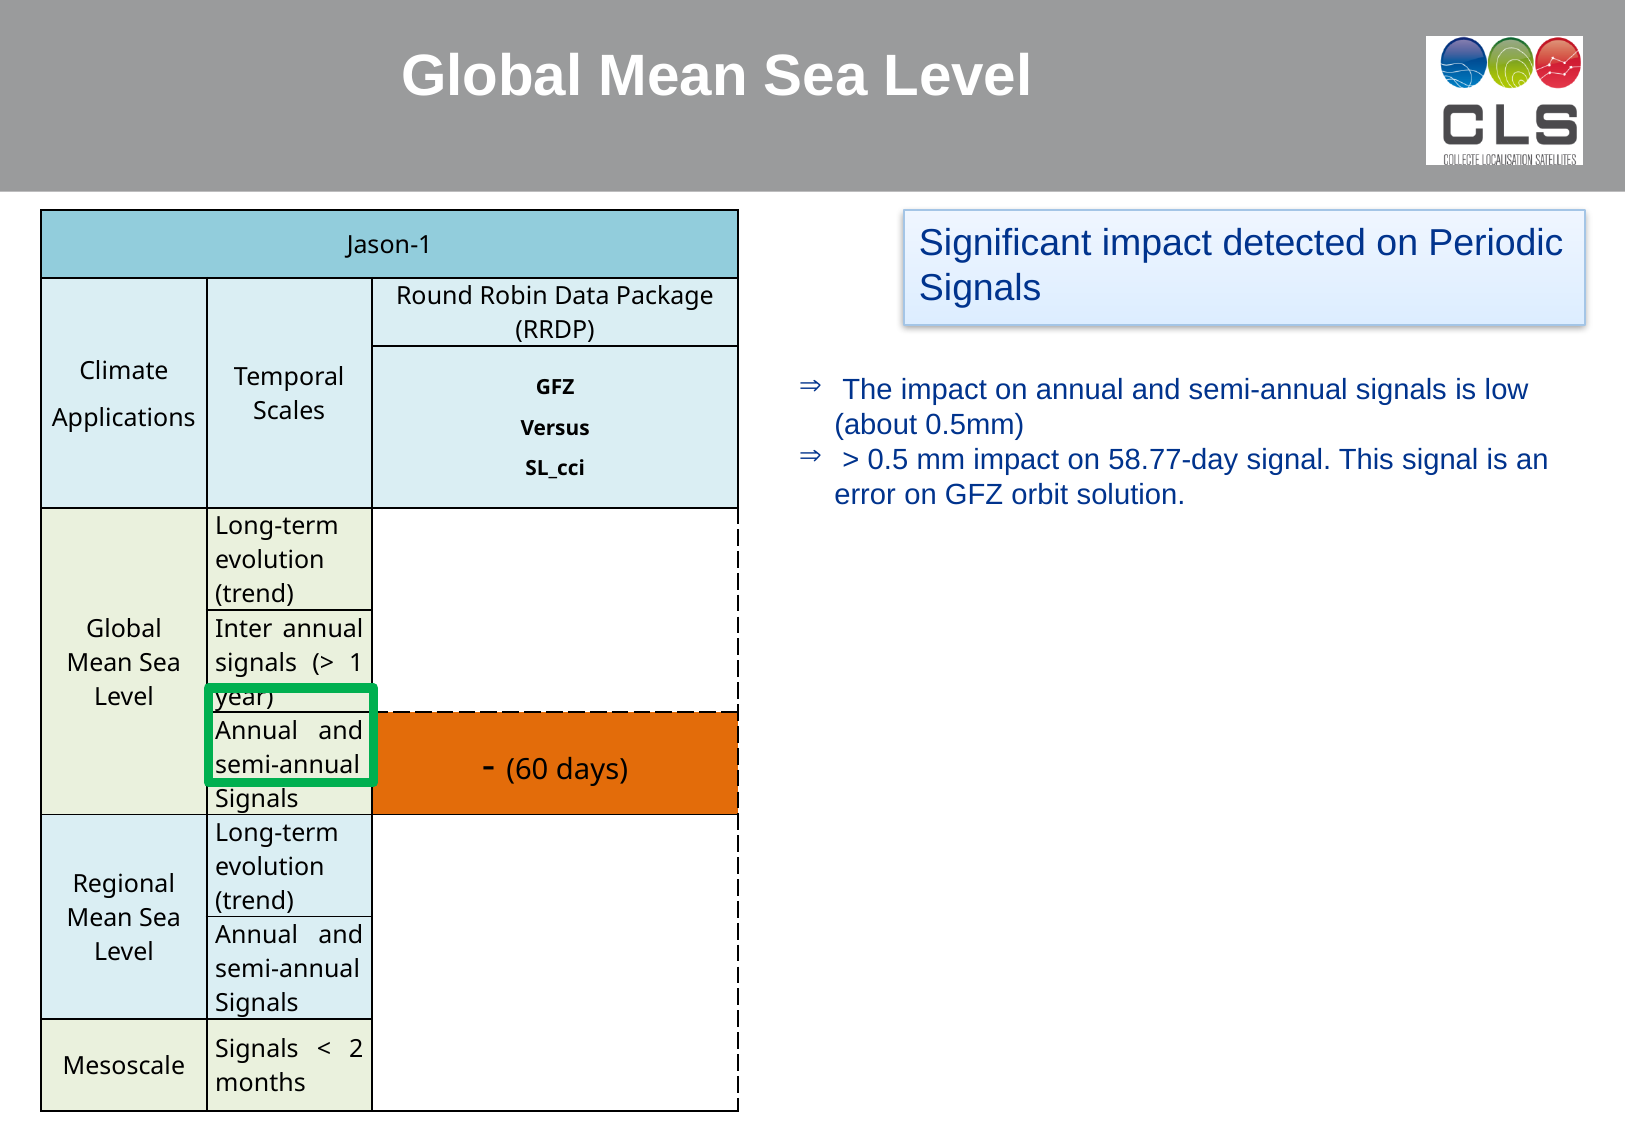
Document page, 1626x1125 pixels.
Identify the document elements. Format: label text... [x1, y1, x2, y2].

table_cell Annual and semi-annual Signals [208, 784, 371, 814]
table_cell Climate Applications [42, 279, 206, 507]
table_cell Round Robin Data Package (RRDP) [373, 279, 737, 345]
text_box [206, 686, 376, 784]
text_box The impact on annual and semi-annual signals is low (about 0.5mm) > 0.5 mm impact on 58.77-day signal. This signal is an error on GFZ orbit solution. [784, 362, 1599, 553]
picture [1426, 36, 1583, 165]
table_cell Long-term evolution (trend) [208, 509, 371, 609]
table_cell Temporal Scales [208, 279, 371, 507]
table_cell GFZ Versus SL_cci [373, 347, 737, 507]
text_box Global Mean Sea Level [386, 40, 1162, 119]
table_cell - (60 days) [373, 712, 738, 814]
text_box Significant impact detected on Periodic Signals [903, 209, 1586, 326]
table_header Jason-1 [42, 211, 737, 277]
table_cell Annual and semi-annual Signals [208, 917, 371, 1018]
table_cell [373, 509, 738, 712]
table_cell Mesoscale [42, 1020, 206, 1110]
table_cell Signals < 2 months [208, 1020, 371, 1110]
table_cell Inter annual signals (> 1 year) [208, 611, 371, 686]
table_cell Global Mean Sea Level [42, 509, 206, 814]
table_cell Long-term evolution (trend) [208, 815, 371, 916]
table_cell Regional Mean Sea Level [42, 815, 206, 1018]
table_cell [373, 815, 738, 1110]
